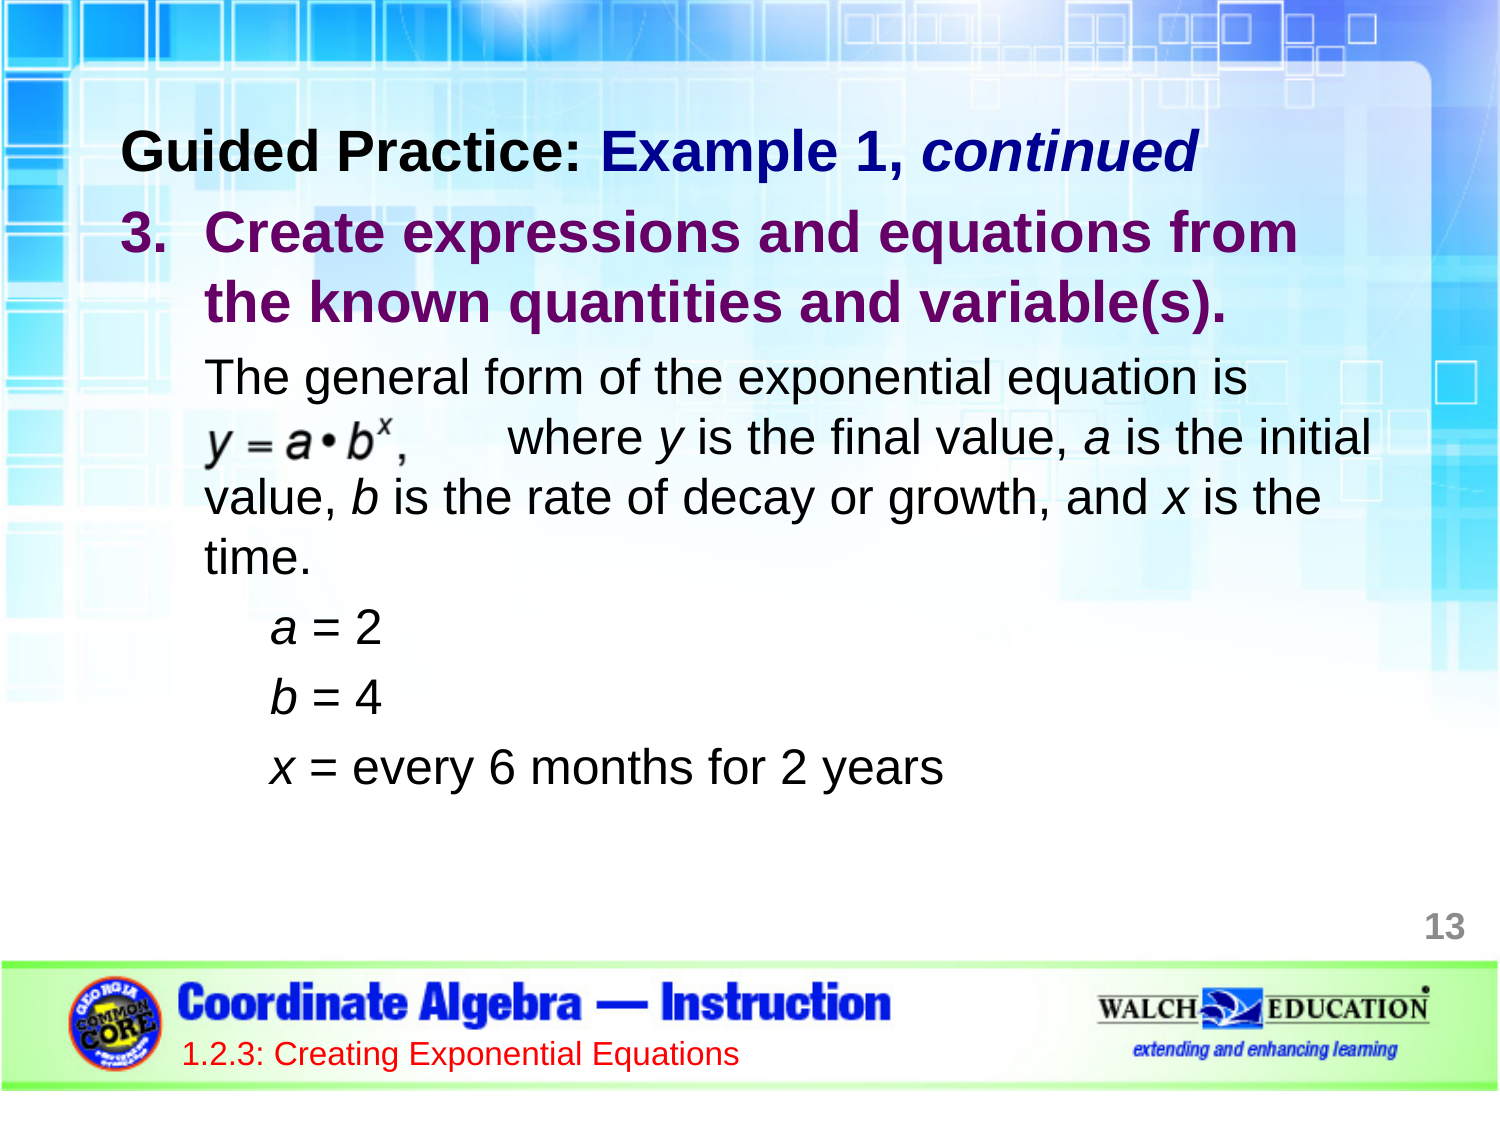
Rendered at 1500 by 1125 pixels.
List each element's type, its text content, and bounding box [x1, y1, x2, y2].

list 1.2.3: Creating Exponential Equations [166, 1024, 1074, 1069]
picture [1, 0, 1500, 1091]
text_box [201, 402, 407, 472]
slide_number 13 [1361, 901, 1481, 949]
subtitle Guided Practice: Example 1, continued Create expressions and equations from the known quantities and variable(s). The general form of the exponential equation is where y is the final value, a is the initial value, b is the rate of decay or growth, and x is the time. a = 2 b = 4 x = every 6 months for 2 years [105, 105, 1394, 925]
